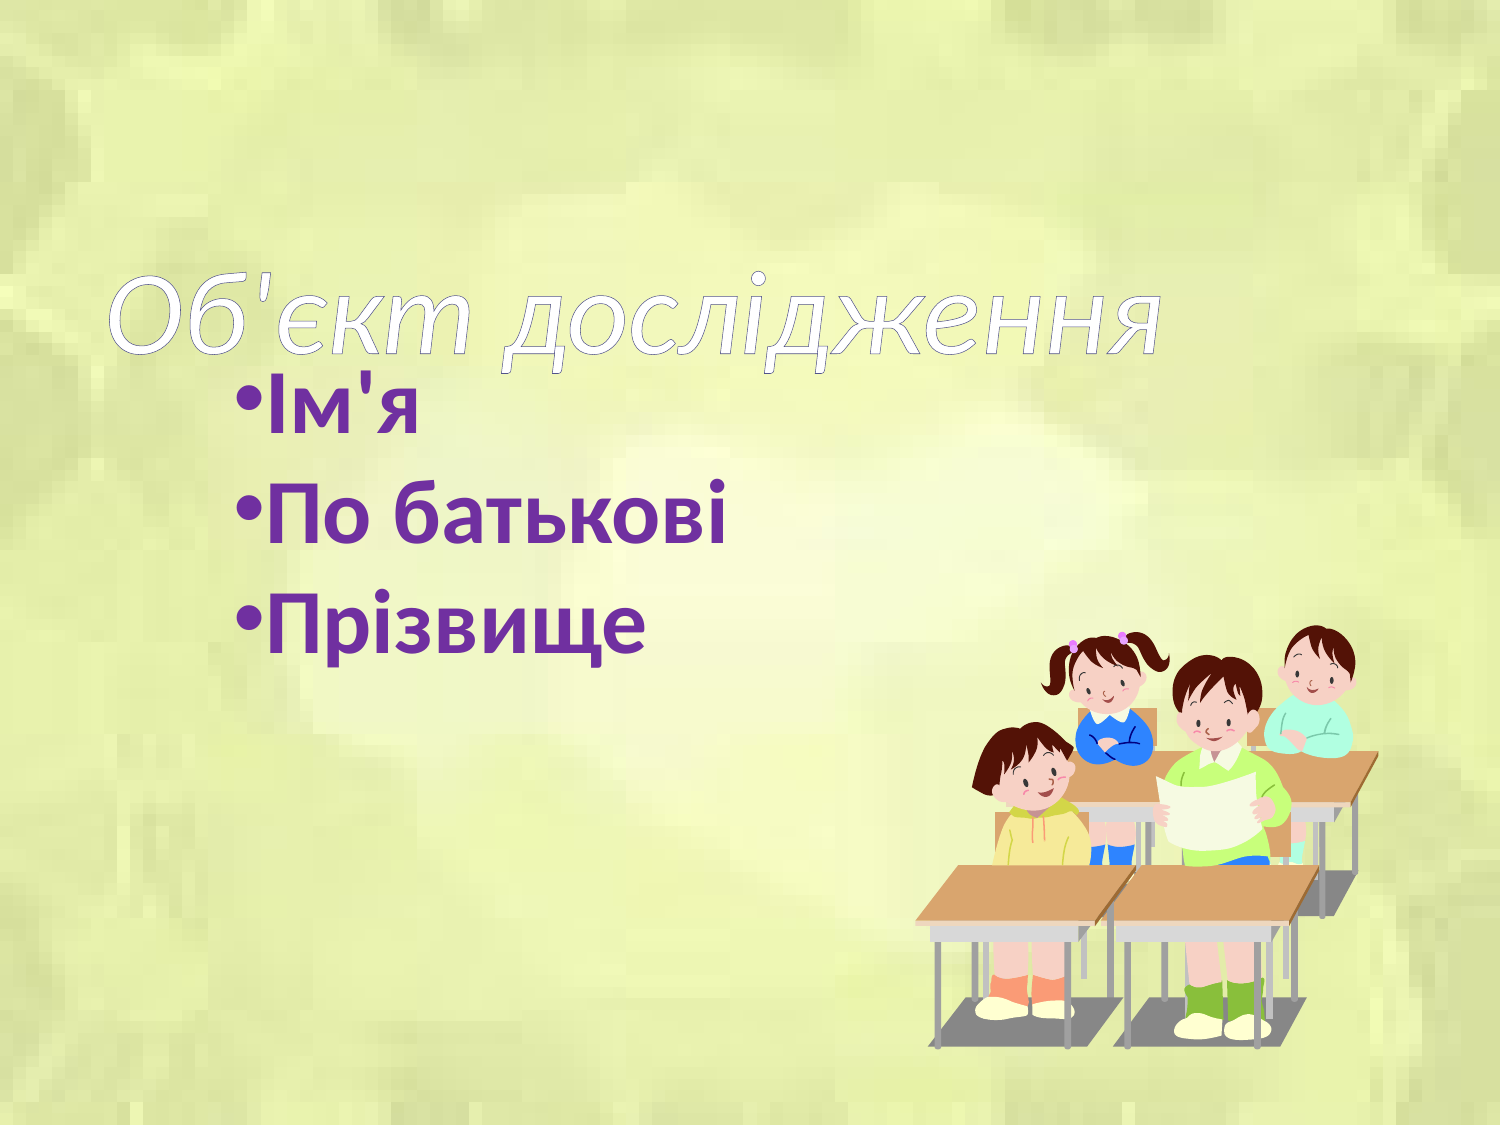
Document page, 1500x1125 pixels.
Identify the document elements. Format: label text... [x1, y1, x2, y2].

list Об'єкт дослідження [89, 139, 1365, 386]
picture [0, 0, 1500, 1125]
text_box Ім'я По батькові Прізвище [218, 334, 774, 899]
